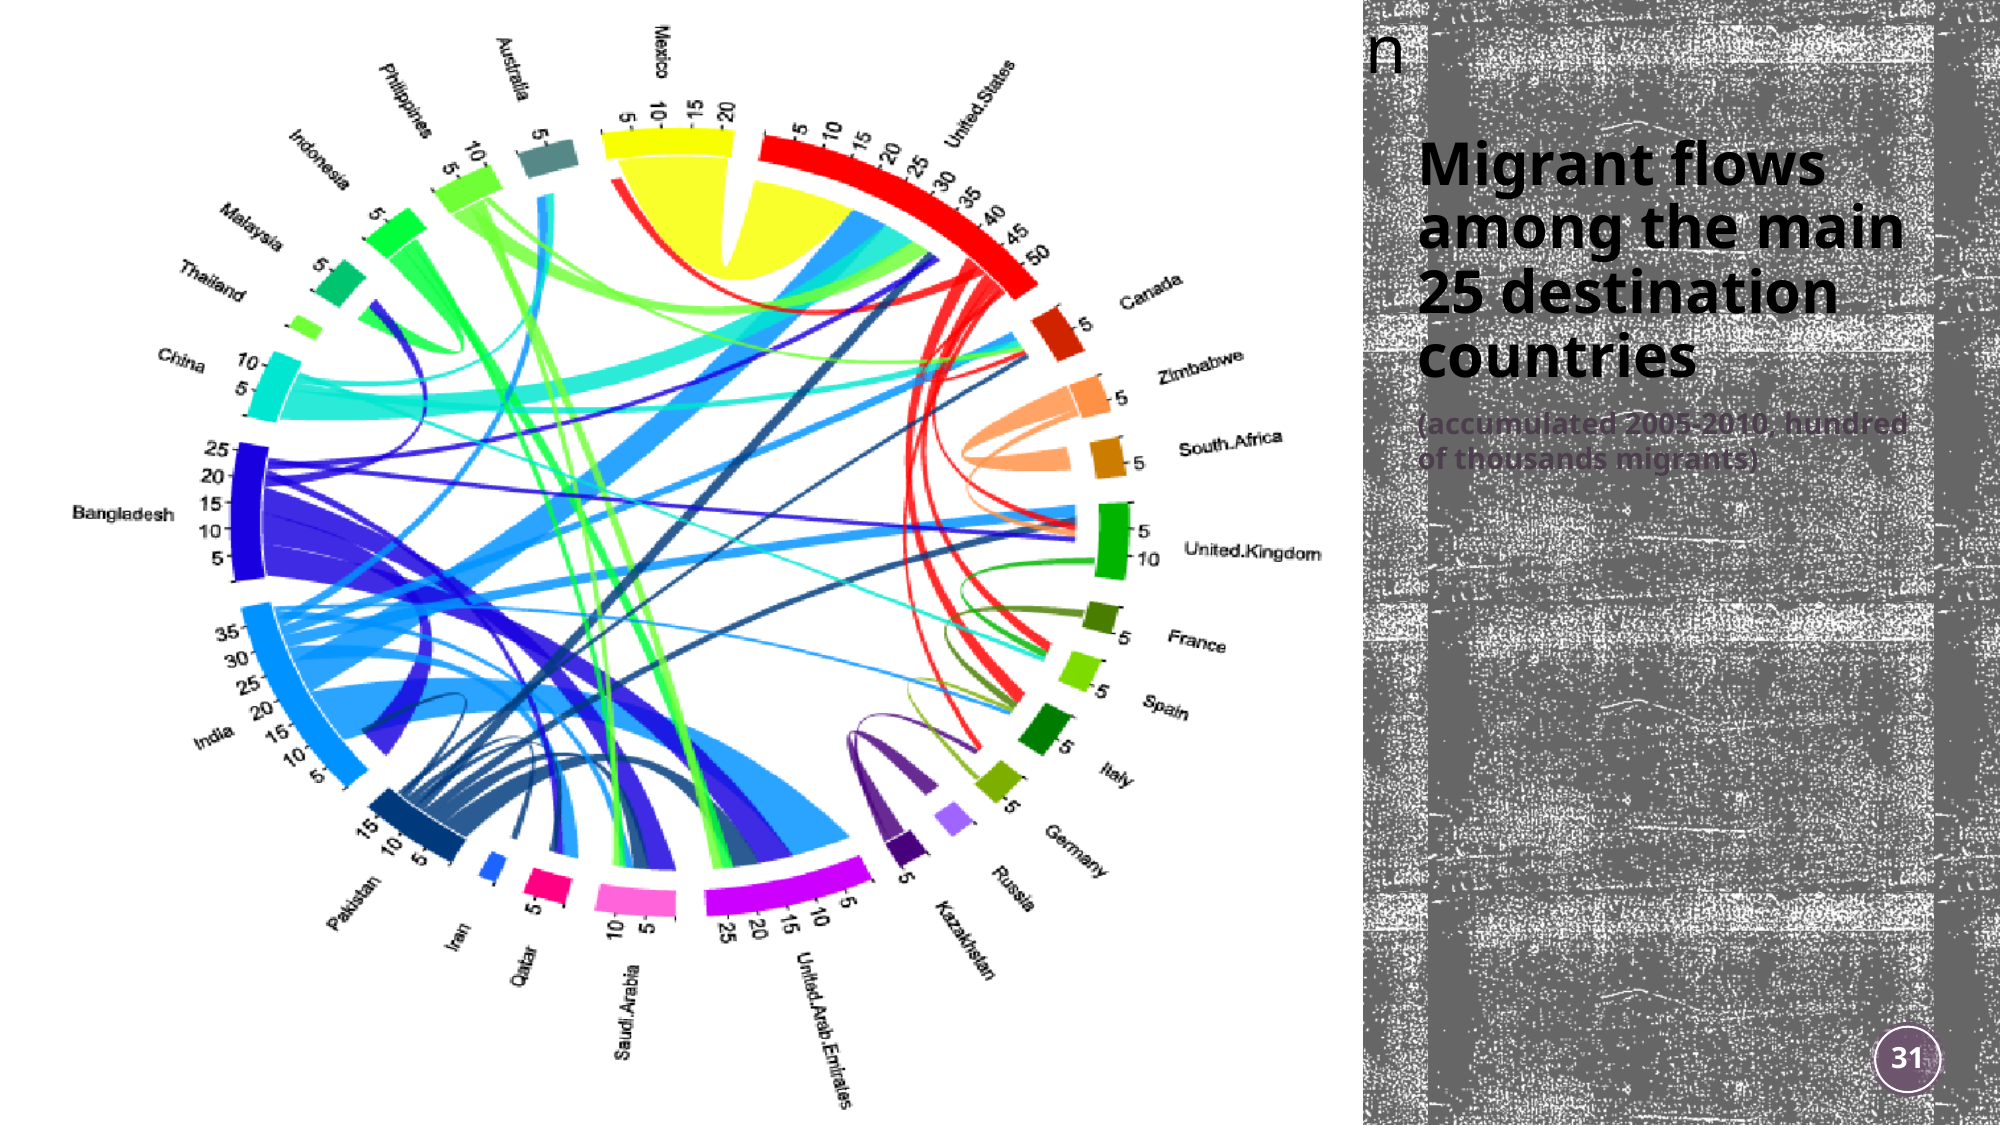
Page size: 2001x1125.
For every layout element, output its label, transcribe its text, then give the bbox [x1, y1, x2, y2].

table_cell Personal, cultural and recreational services [1363, 0, 2000, 1125]
slide_number 31 [1855, 1028, 1961, 1089]
title Migrant flows among the main 25 destination countries [1402, 112, 1928, 397]
picture [0, 0, 1361, 1124]
list (accumulated 2005-2010, hundred of thousands migrants) [1402, 397, 1928, 938]
